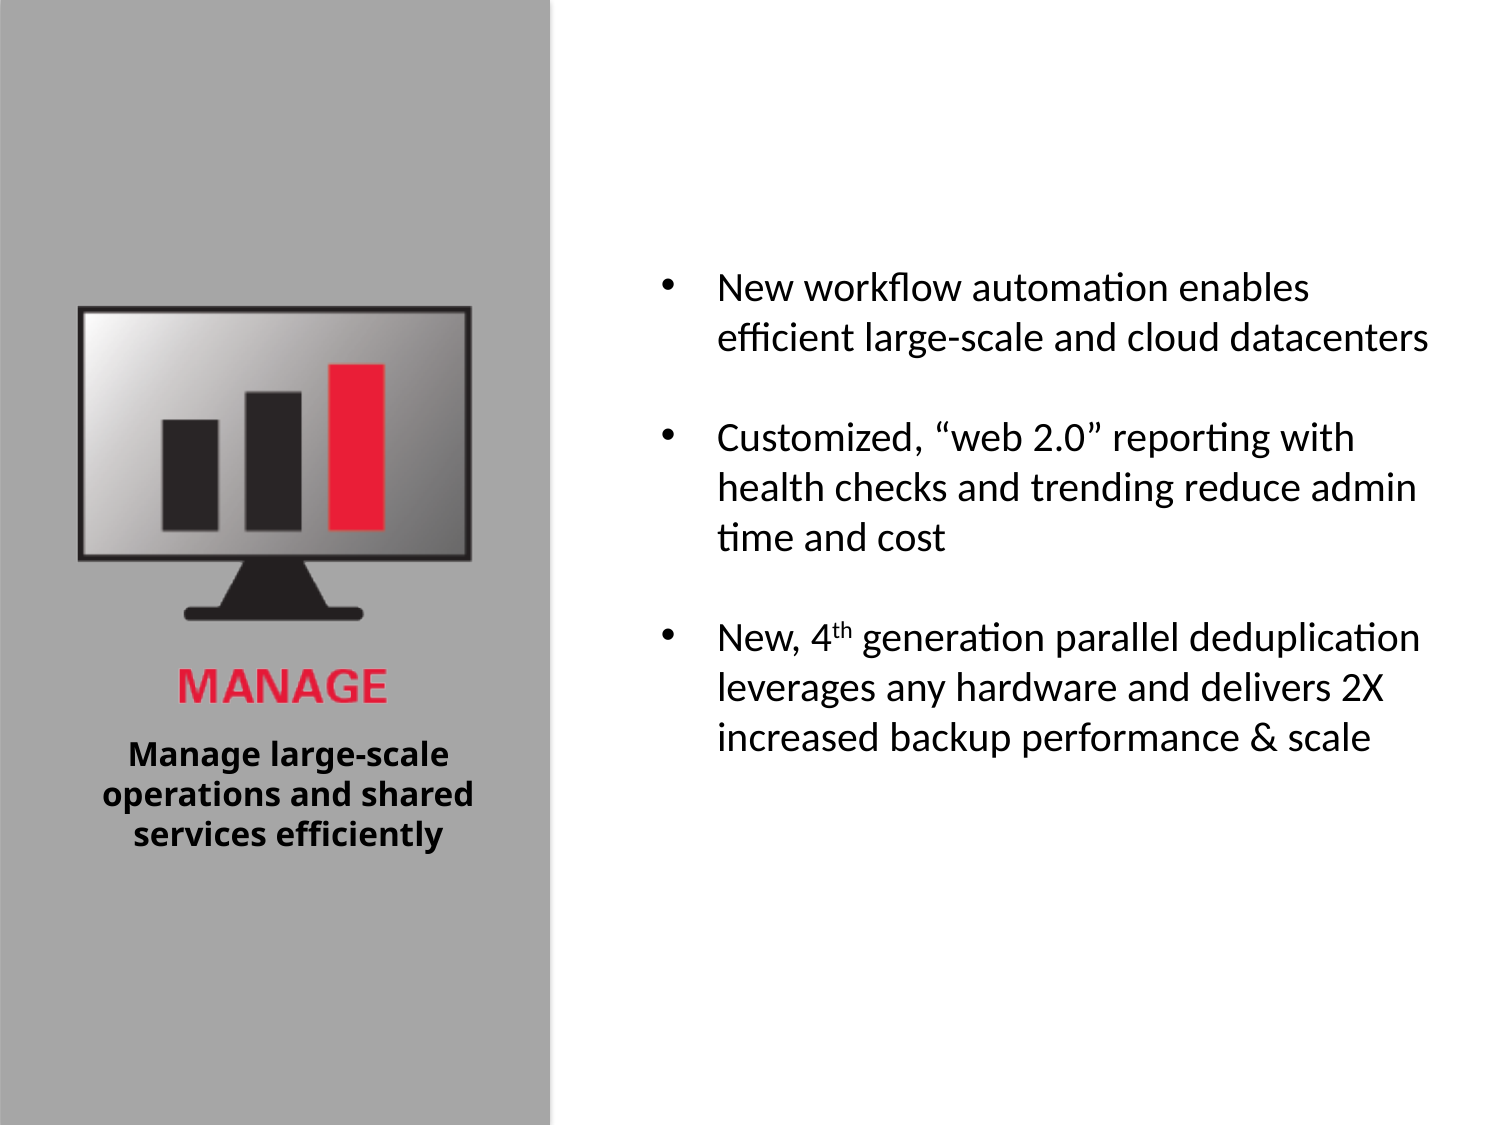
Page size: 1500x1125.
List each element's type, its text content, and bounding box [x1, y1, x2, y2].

picture [37, 206, 511, 763]
text_box [0, 0, 553, 1125]
text_box New workflow automation enables efficient large-scale and cloud datacenters Customized, “web 2.0” reporting with health checks and trending reduce admin time and cost New, 4th generation parallel deduplication leverages any hardware and delivers 2X increased backup performance & scale [646, 251, 1471, 767]
text_box Manage large-scale operations and shared services efficiently [57, 725, 520, 861]
